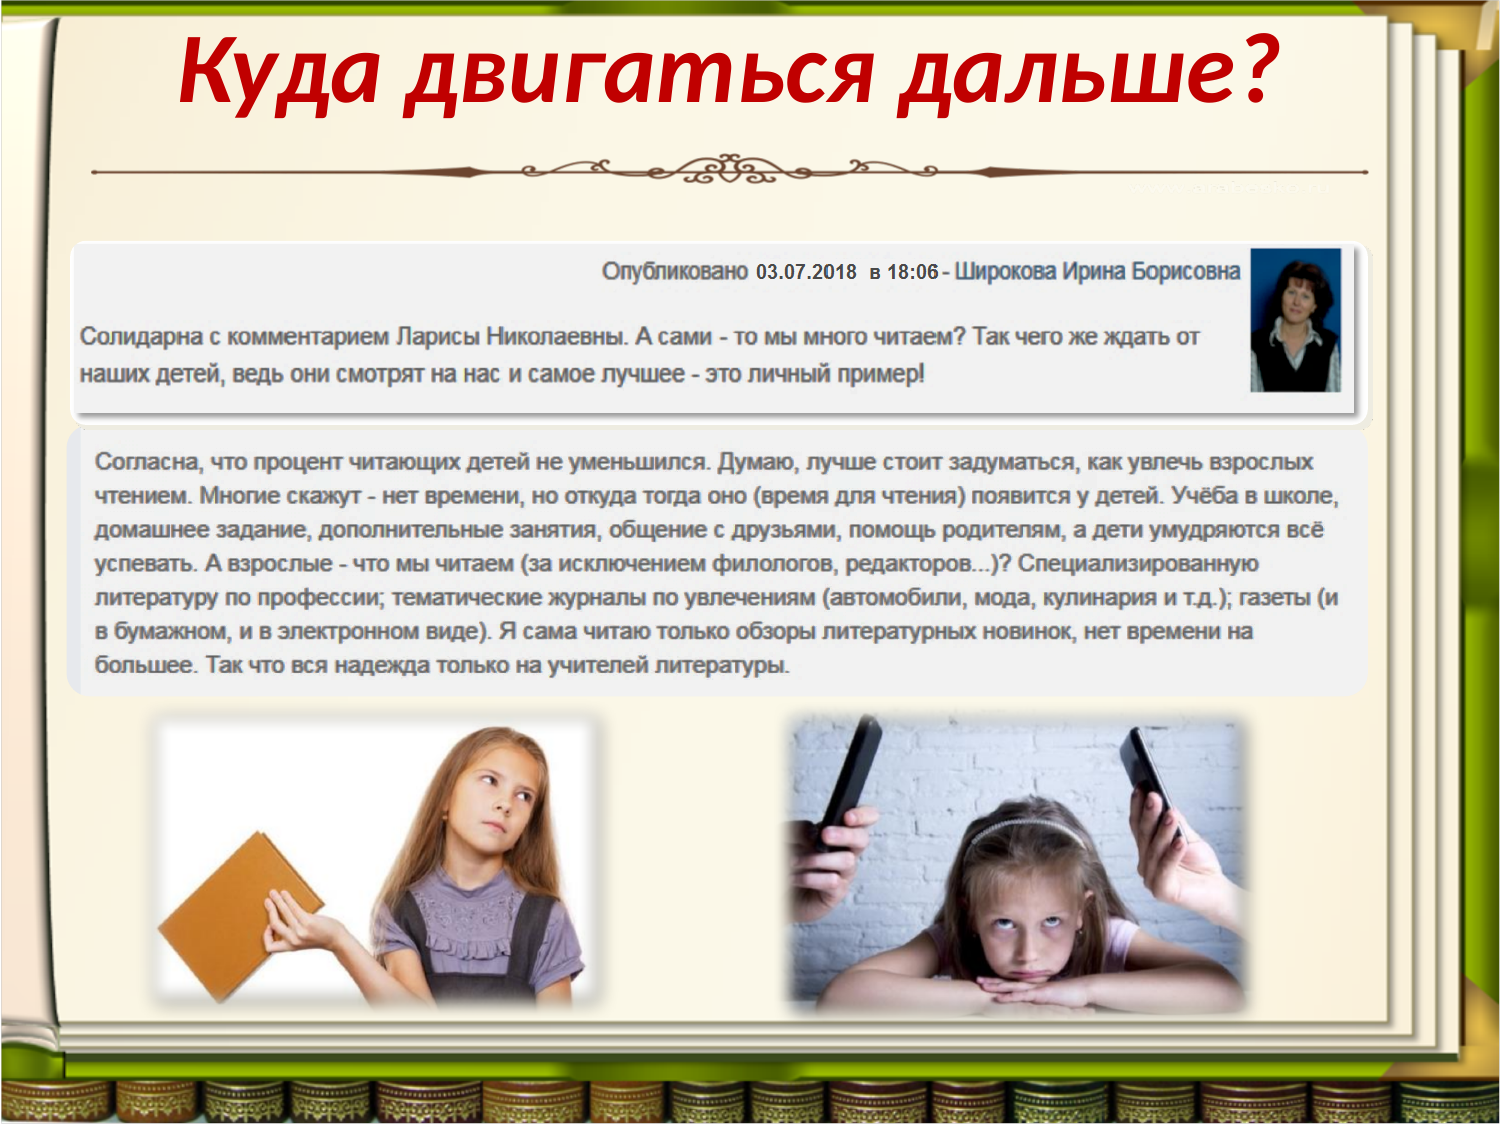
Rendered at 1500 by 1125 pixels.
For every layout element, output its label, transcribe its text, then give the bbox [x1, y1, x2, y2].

text_box Куда двигаться дальше? [66, 0, 1392, 131]
picture [0, 0, 1500, 1125]
